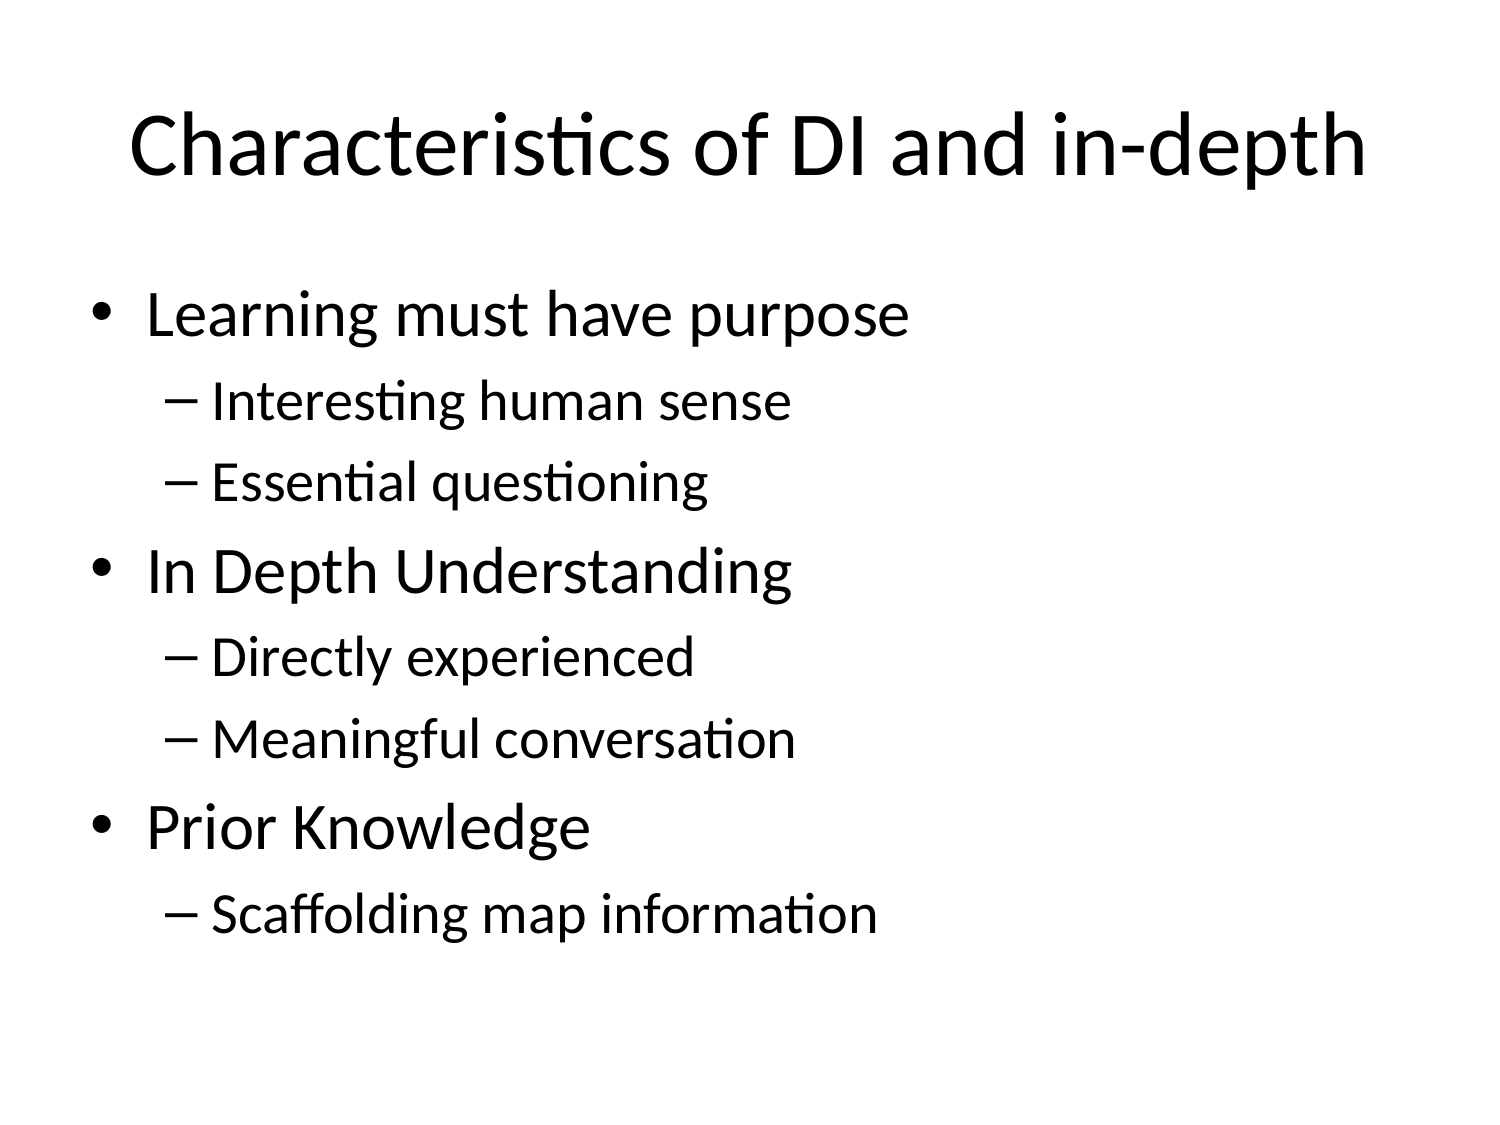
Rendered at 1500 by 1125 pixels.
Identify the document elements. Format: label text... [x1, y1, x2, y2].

list Learning must have purpose Interesting human sense Essential questioning In Depth Understanding Directly experienced Meaningful conversation Prior Knowledge Scaffolding map information [75, 262, 1425, 1005]
title Characteristics of DI and in-depth [75, 45, 1425, 233]
